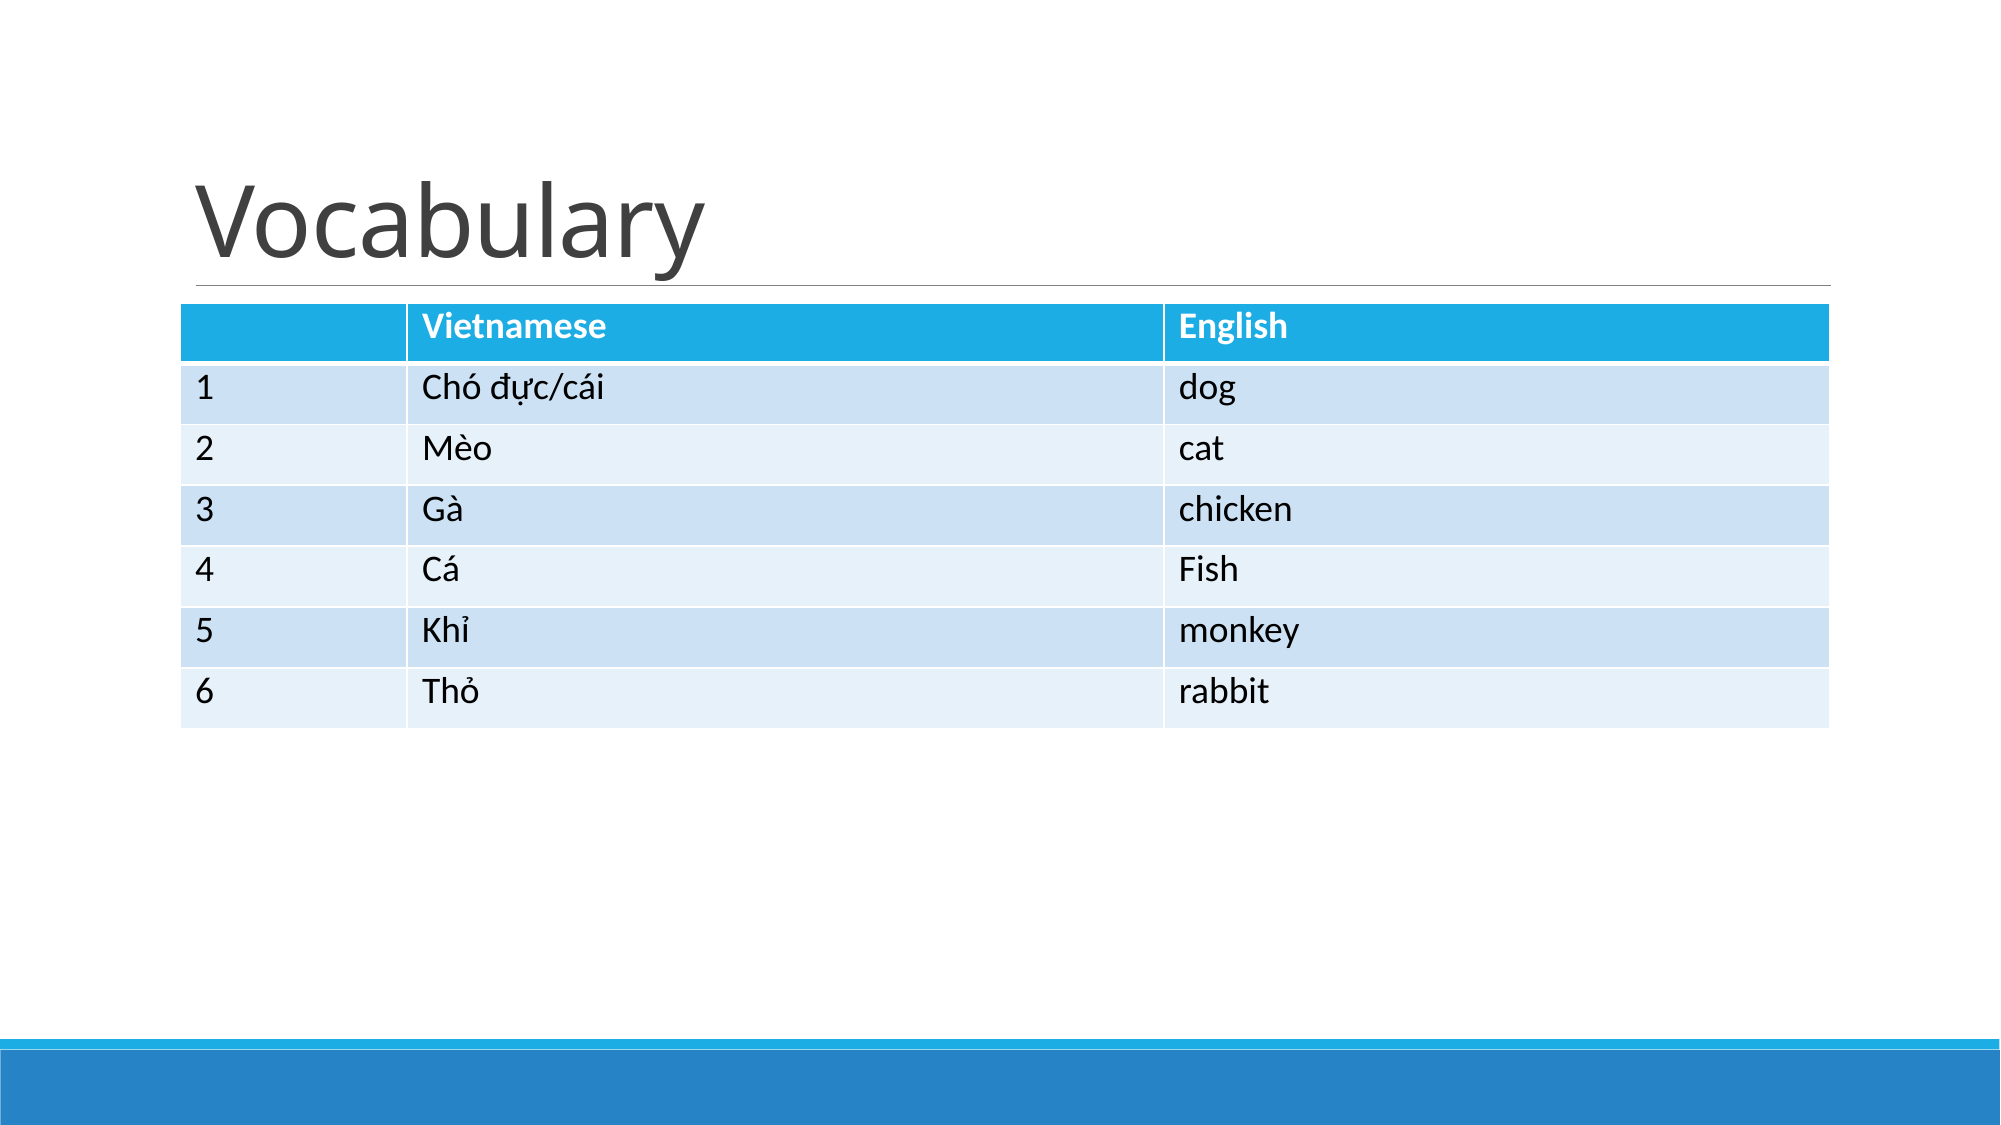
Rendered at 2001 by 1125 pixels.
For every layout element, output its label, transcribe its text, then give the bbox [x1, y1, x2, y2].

table_header Vietnamese [408, 304, 1163, 361]
table_cell chicken [1165, 486, 1829, 545]
table_cell Mèo [408, 425, 1163, 484]
table_cell Gà [408, 486, 1163, 545]
table_cell 4 [181, 547, 406, 606]
table_cell 2 [181, 425, 406, 484]
table_cell cat [1165, 425, 1829, 484]
table_cell 5 [181, 608, 406, 667]
title Vocabulary [180, 47, 1830, 285]
table_cell Cá [408, 547, 1163, 606]
table_cell Thỏ [408, 669, 1163, 728]
table_cell 1 [181, 366, 406, 424]
table_cell 6 [181, 669, 406, 728]
table_cell dog [1165, 366, 1829, 424]
table_cell Fish [1165, 547, 1829, 606]
table_header [181, 304, 406, 361]
table_cell monkey [1165, 608, 1829, 667]
table_cell Chó đực/cái [408, 366, 1163, 424]
table_cell 3 [181, 486, 406, 545]
table_header English [1165, 304, 1829, 361]
table_cell rabbit [1165, 669, 1829, 728]
table_cell Khỉ [408, 608, 1163, 667]
